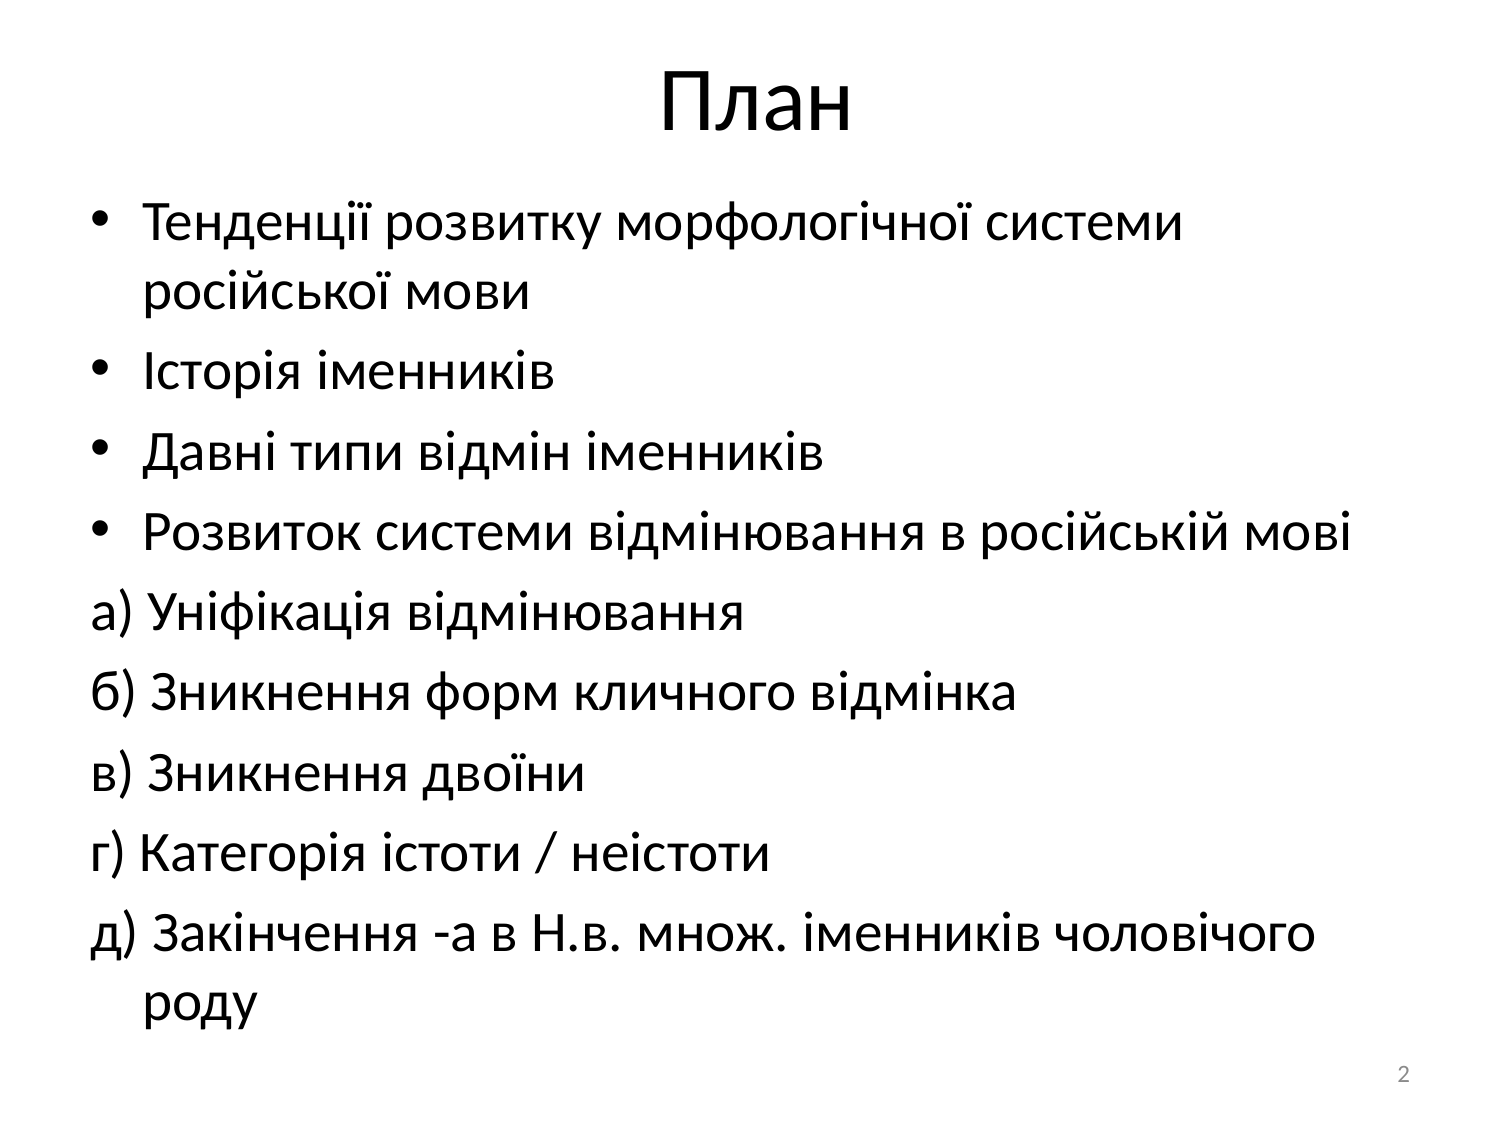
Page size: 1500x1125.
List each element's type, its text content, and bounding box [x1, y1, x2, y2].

title План [82, 0, 1432, 188]
slide_number 2 [1074, 1042, 1425, 1103]
list Тенденції розвитку морфологічної системи російської мови Історія іменників Давні типи відмін іменників Розвиток системи відмінювання в російській мові а) Уніфікація відмінювання б) Зникнення форм кличного відмінка в) Зникнення двоїни г) Категорія істоти / неістоти д) Закінчення -а в Н.в. множ. іменників чоловічого роду [75, 175, 1425, 1043]
